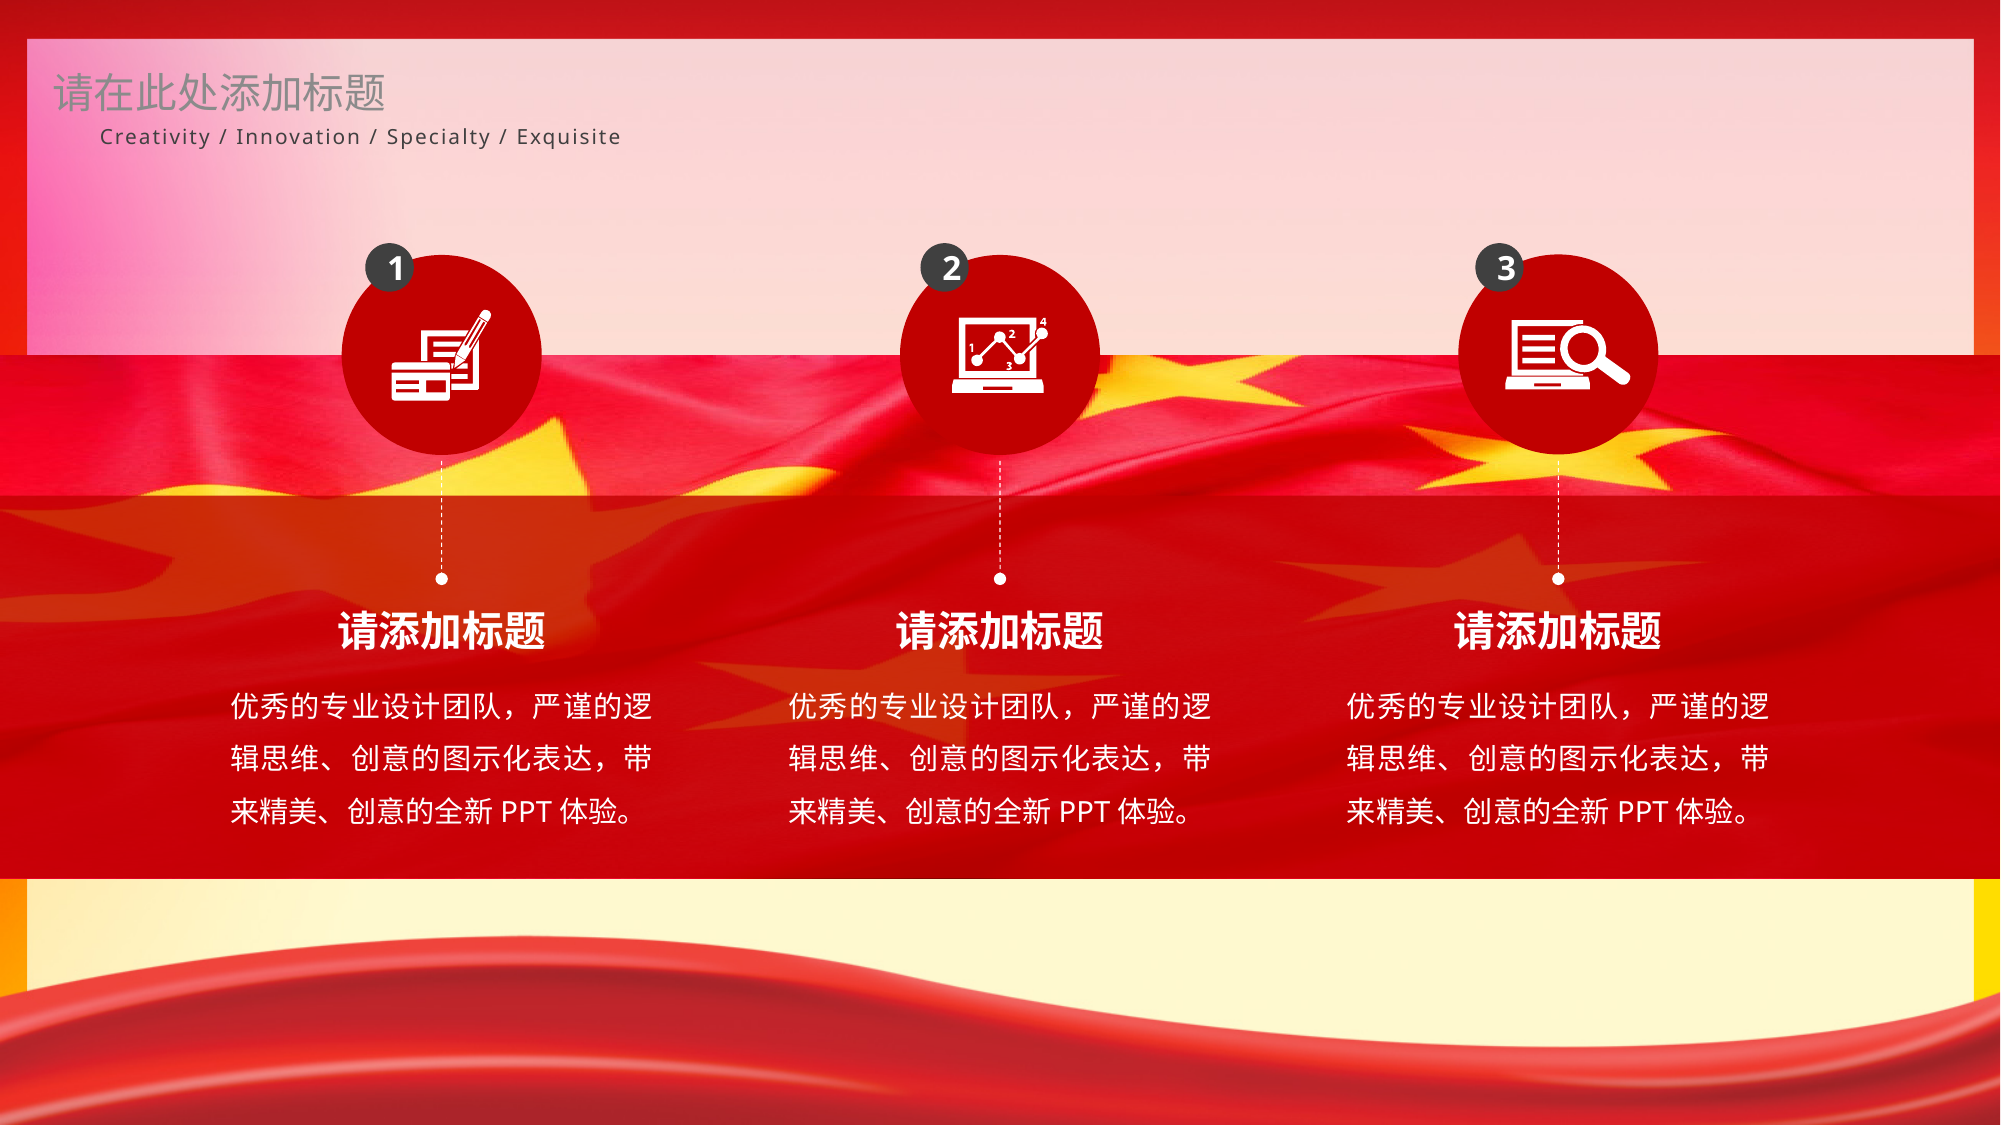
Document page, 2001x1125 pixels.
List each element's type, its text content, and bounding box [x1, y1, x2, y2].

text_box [341, 254, 542, 455]
text_box 请添加标题 [1439, 597, 1678, 663]
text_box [899, 254, 1100, 455]
text_box Creativity / Innovation / Specialty / Exquisite [85, 116, 851, 156]
text_box 优秀的专业设计团队，严谨的逻辑思维、创意的图示化表达，带来精美、创意的全新PPT体验。 [1332, 663, 1785, 836]
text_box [1458, 254, 1659, 455]
text_box [993, 572, 1007, 586]
text_box [0, 495, 2000, 879]
text_box 2 [924, 243, 965, 254]
text_box [435, 572, 448, 586]
list 请在此处添加标题 [37, 58, 638, 156]
picture [0, 0, 2001, 1125]
text_box 1 [369, 243, 410, 254]
text_box 优秀的专业设计团队，严谨的逻辑思维、创意的图示化表达，带来精美、创意的全新PPT体验。 [773, 663, 1227, 836]
text_box [1552, 572, 1565, 586]
text_box [0, 355, 2000, 495]
text_box 优秀的专业设计团队，严谨的逻辑思维、创意的图示化表达，带来精美、创意的全新PPT体验。 [215, 663, 668, 836]
text_box 请添加标题 [880, 597, 1120, 663]
text_box 请添加标题 [322, 597, 561, 663]
text_box 3 [1479, 243, 1520, 254]
